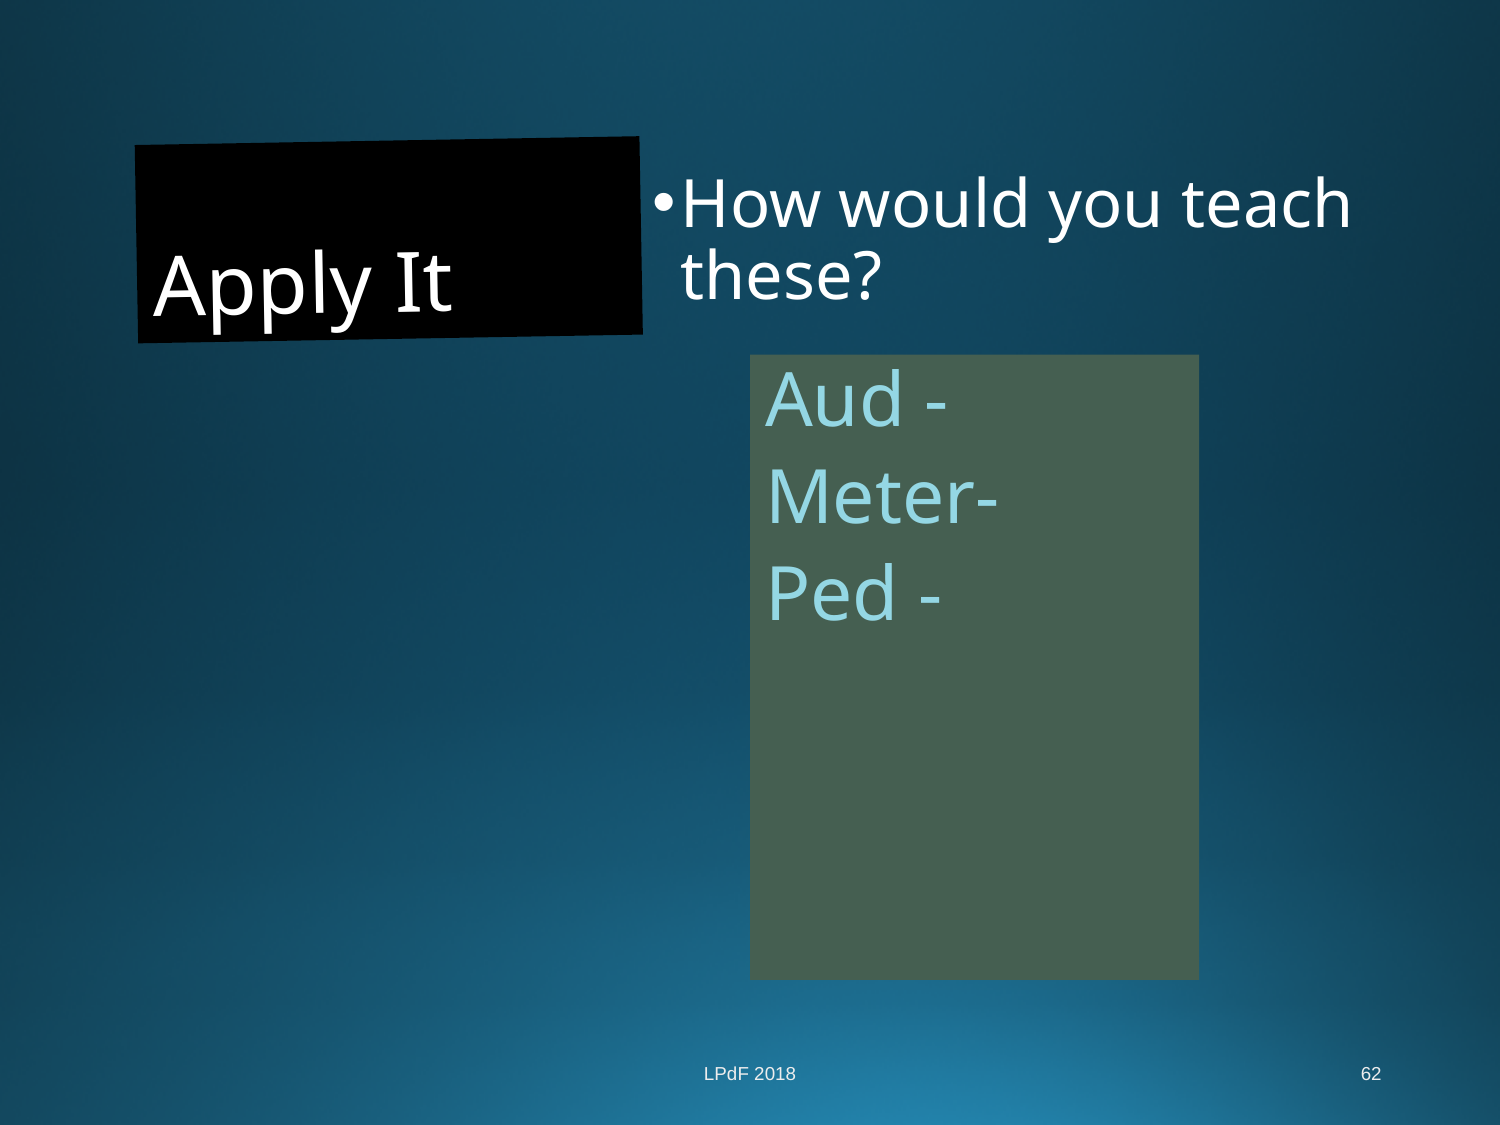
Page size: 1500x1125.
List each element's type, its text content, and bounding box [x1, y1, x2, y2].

picture [0, 0, 1500, 1125]
list How would you teach these? [637, 161, 1398, 962]
list Aud - Meter- Ped - [750, 354, 1200, 980]
slide_number 62 [1059, 1042, 1397, 1103]
footer LPdF 2018 [496, 1042, 1004, 1103]
title Apply It [134, 136, 640, 344]
